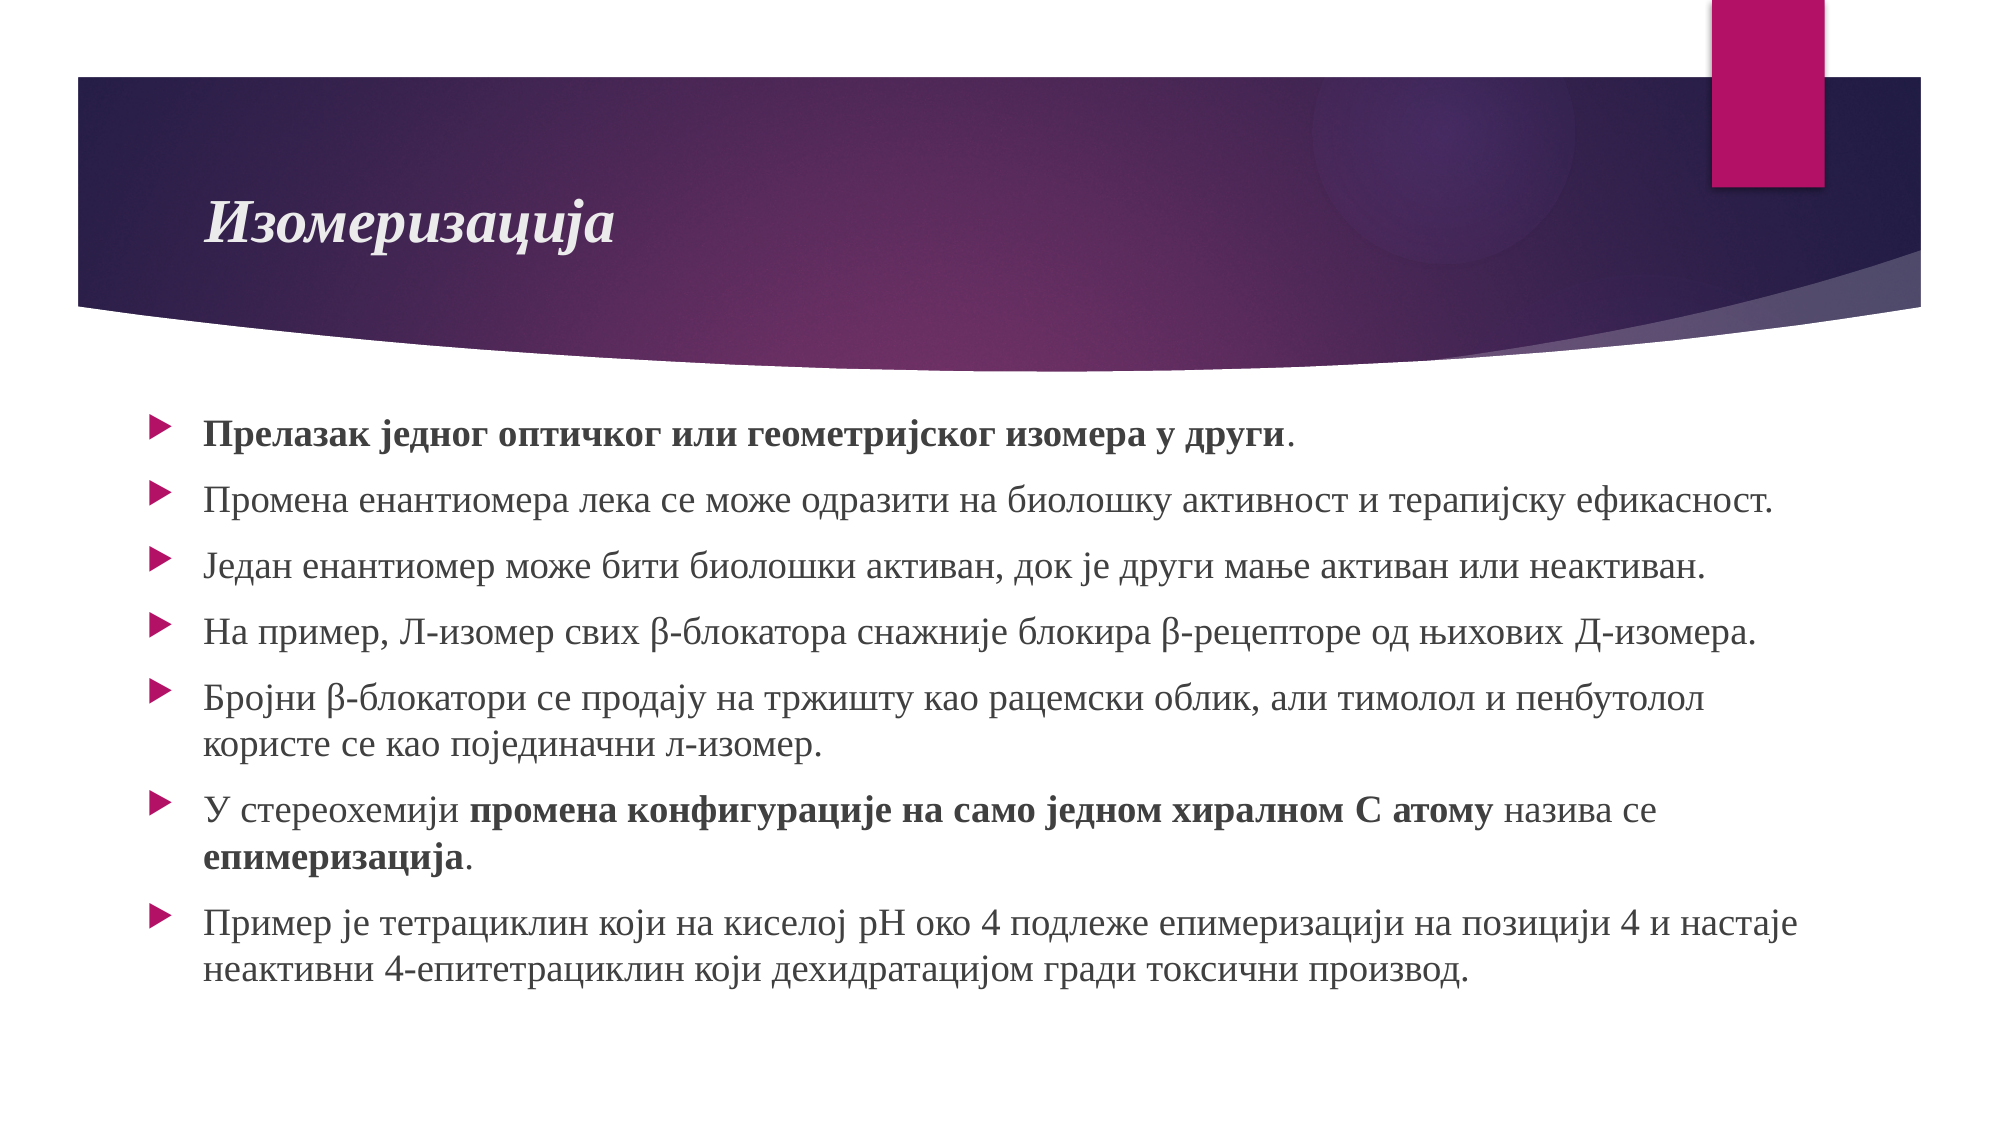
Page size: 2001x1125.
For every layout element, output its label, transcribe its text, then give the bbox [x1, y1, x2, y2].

list Прелазак једног оптичког или геометријског изомера у други. Промена енантиомера лека се може одразити на биолошку активност и терапијску ефикасност. Један енантиомер може бити биолошки активан, док је други мање активан или неактиван. На пример, Л-изомер свих β-блокатора снажније блокира β-рецепторе од њихових Д-изомера. Бројни β-блокатори се продају на тржишту као рацемски облик, али тимолол и пенбутолол користе се као појединачни л-изомер. У стереохемији промена конфигурације на само једном хиралном C атому назива се епимеризација. Пример је тетрациклин који на киселој pH око 4 подлеже епимеризацији на позицији 4 и настаје неактивни 4-епитетрациклин који дехидратацијом гради токсични производ. [131, 400, 1832, 1097]
title Изомеризација [189, 159, 1627, 276]
